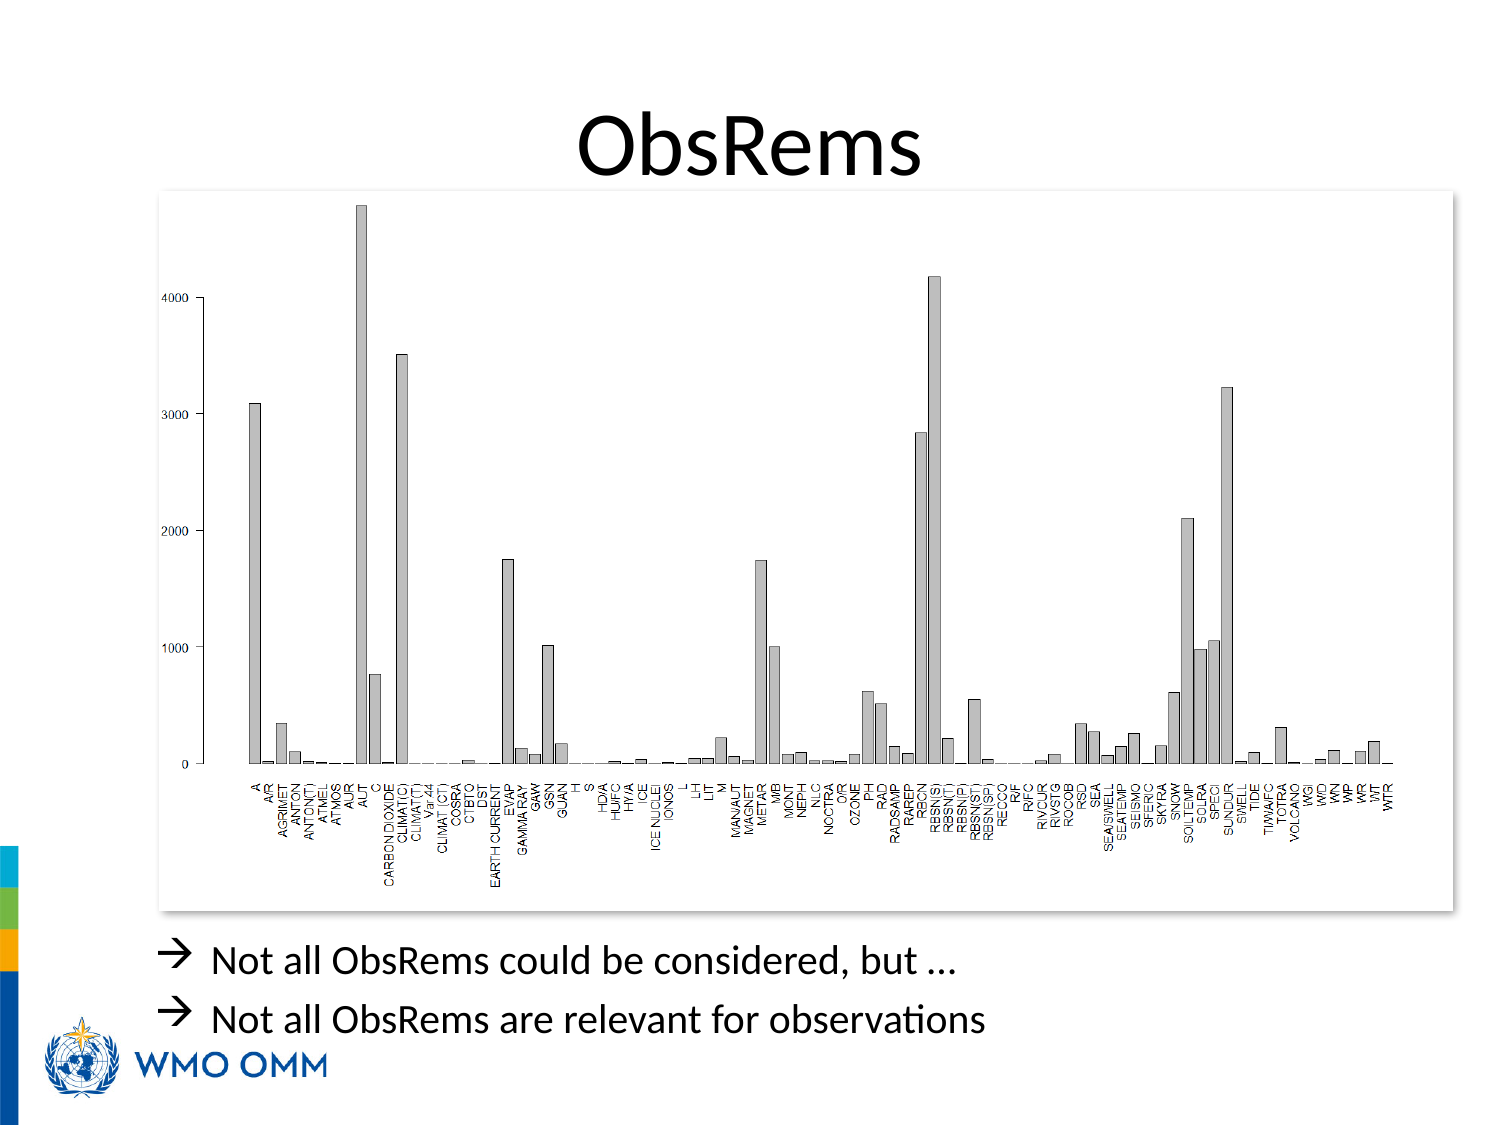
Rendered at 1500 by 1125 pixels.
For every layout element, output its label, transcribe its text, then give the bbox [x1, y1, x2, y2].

picture [0, 191, 1454, 1125]
list Not all ObsRems could be considered, but … Not all ObsRems are relevant for observations [139, 925, 1366, 1021]
title ObsRems [75, 45, 1425, 233]
